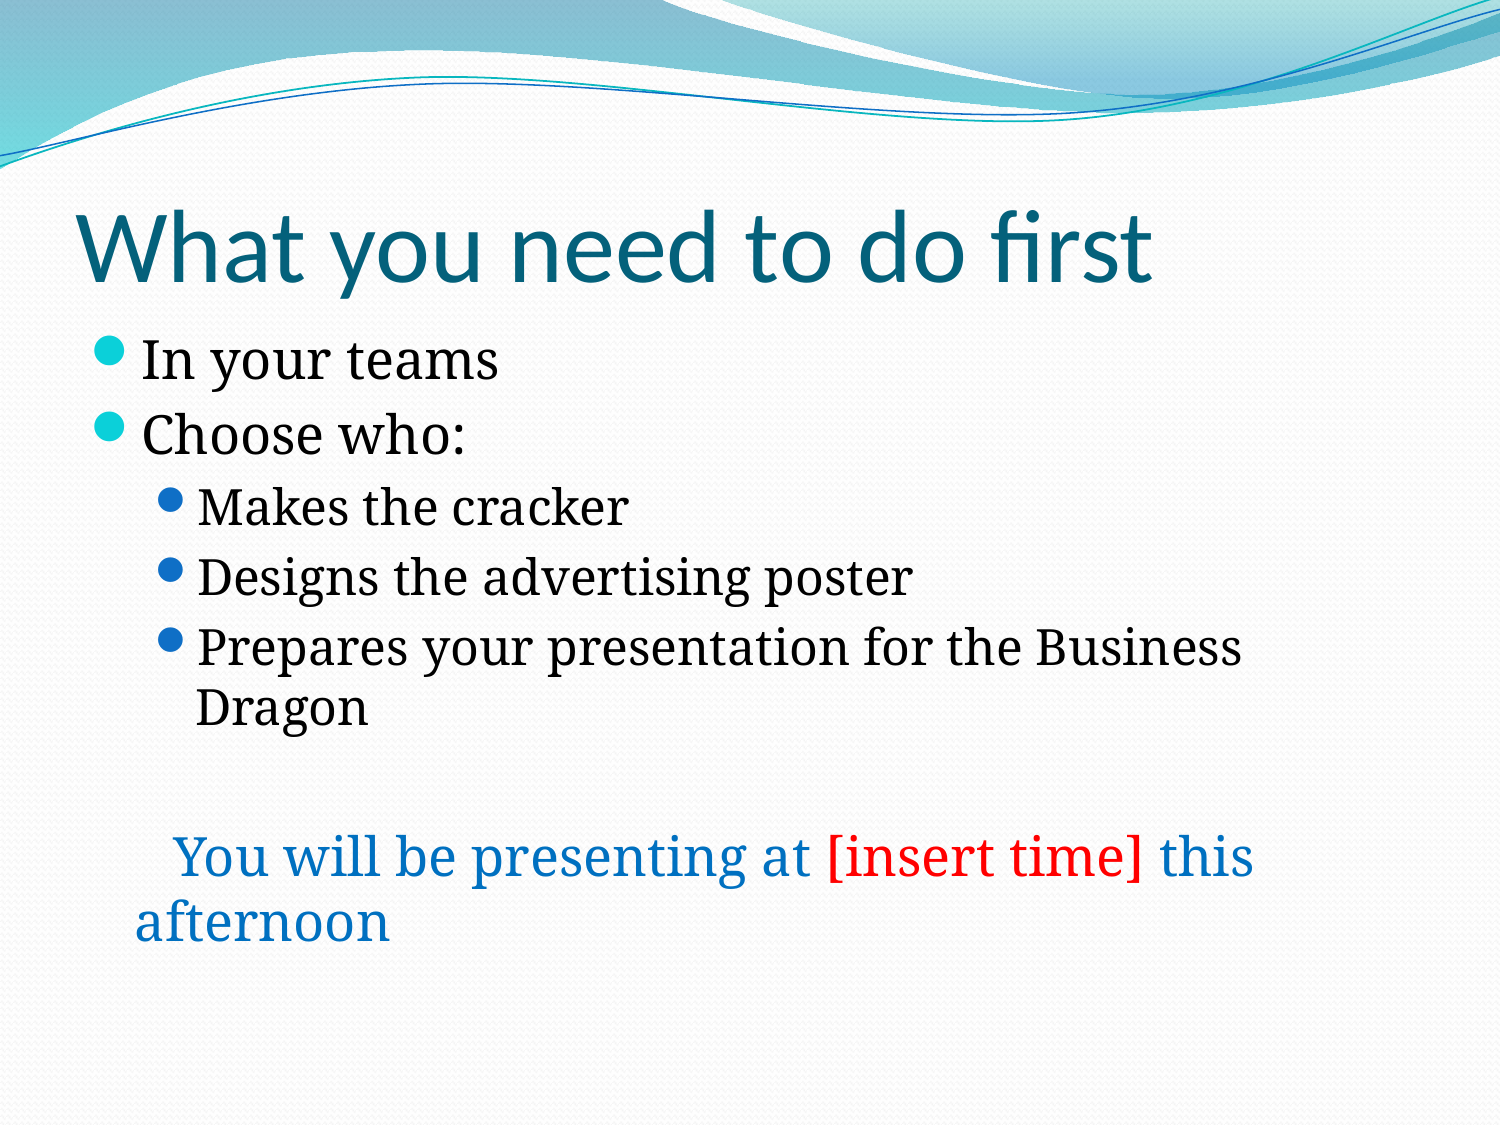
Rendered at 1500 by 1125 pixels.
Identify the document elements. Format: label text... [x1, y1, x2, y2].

title What you need to do first [74, 115, 1426, 304]
list In your teams Choose who: Makes the cracker Designs the advertising poster Prepares your presentation for the Business Dragon You will be presenting at [insert time] this afternoon [74, 317, 1426, 1038]
